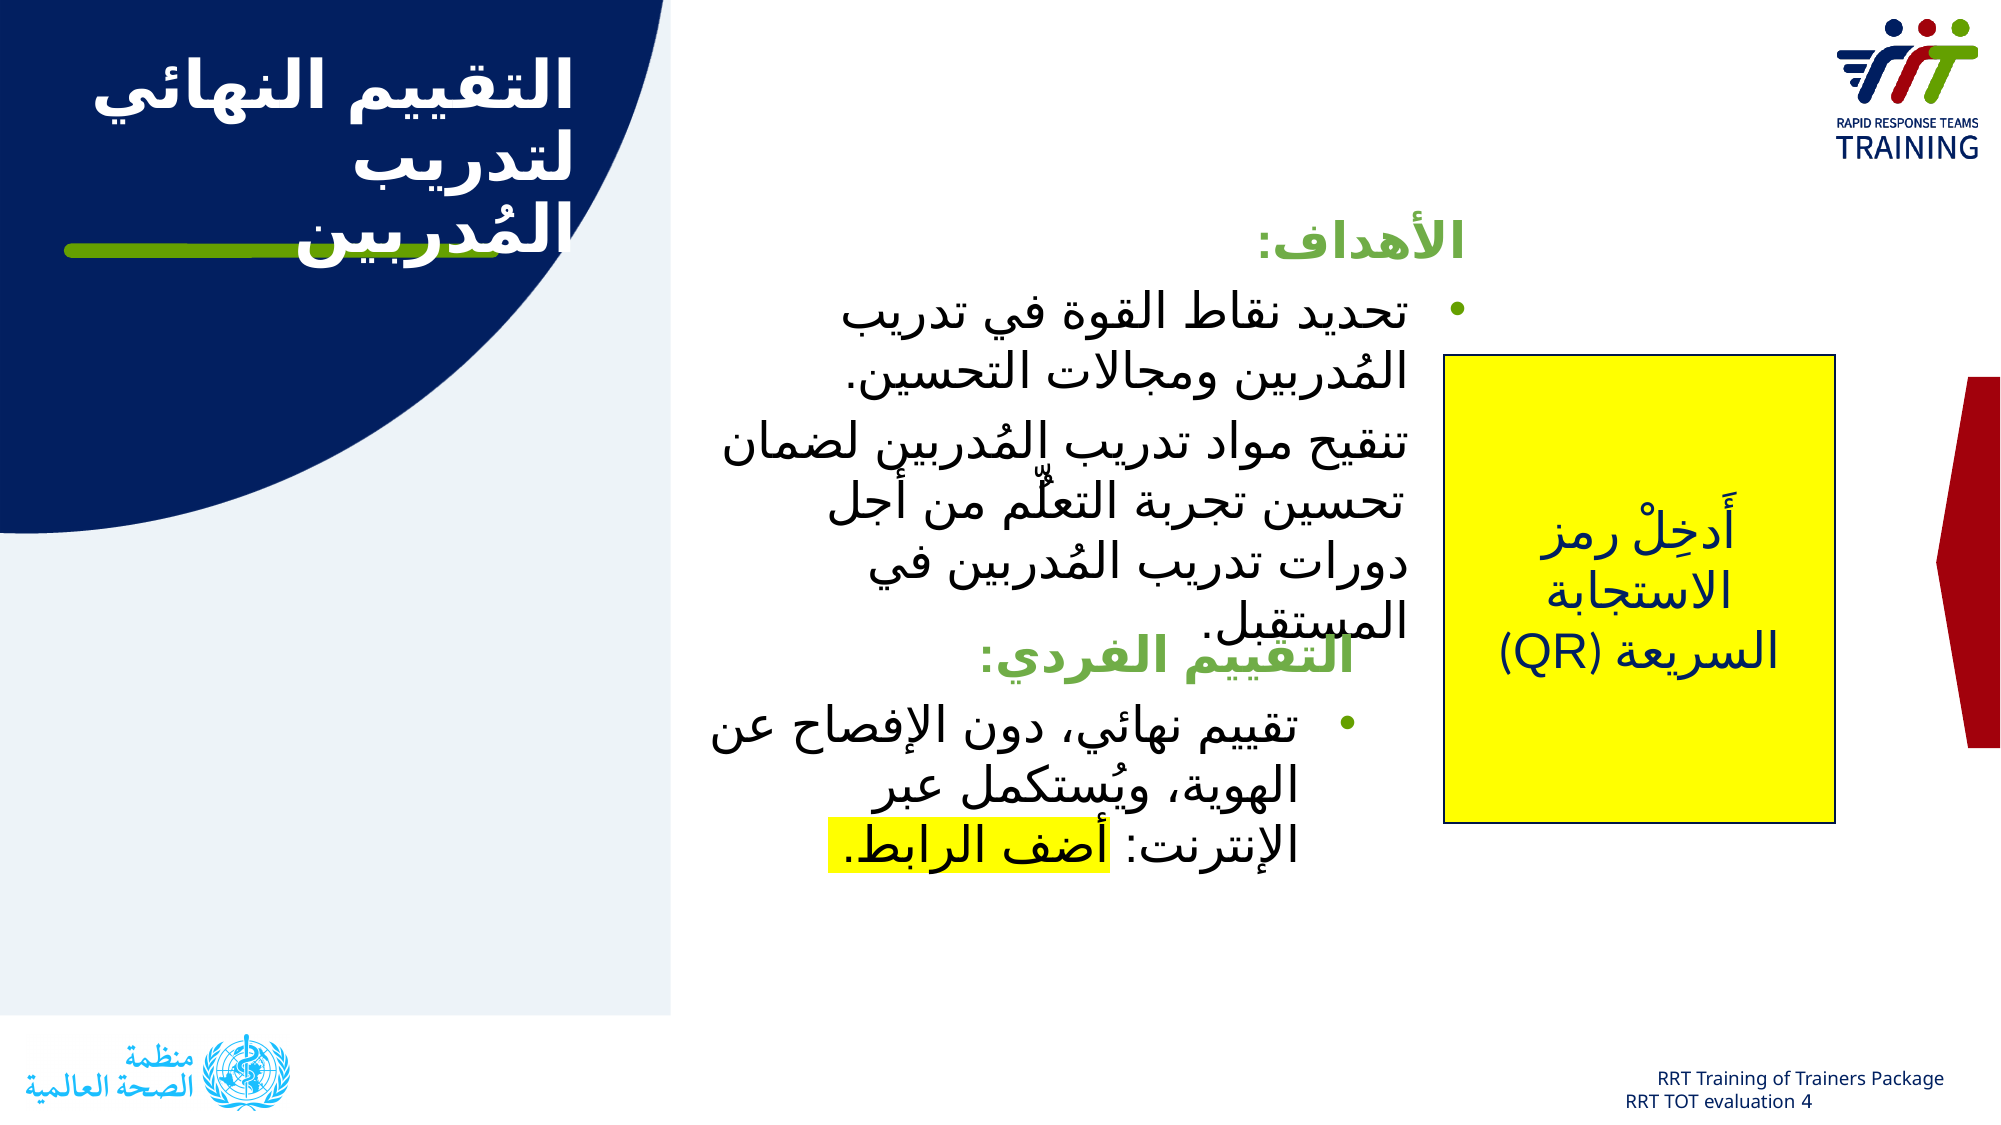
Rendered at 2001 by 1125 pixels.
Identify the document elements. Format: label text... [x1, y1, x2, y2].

text_box أَدخِلْ رمز الاستجابة السريعة (QR) [1443, 354, 1836, 824]
text_box الأهداف: تحديد نقاط القوة في تدريب المُدربين ومجالات التحسين. تنقيح مواد تدريب المُدربين لضمان تحسين تجربة التعلُّم من أجل دورات تدريب المُدربين في المستقبل. [674, 201, 1482, 878]
picture [26, 1034, 290, 1111]
picture [0, 0, 670, 538]
title التقييم النهائي لتدريب المُدربين [56, 0, 592, 317]
text_box التقييم الفردي: تقييم نهائي، دون الإفصاح عن الهوية، ويُستكمل عبر الإنترنت: أضف الرابط. [675, 614, 1372, 862]
